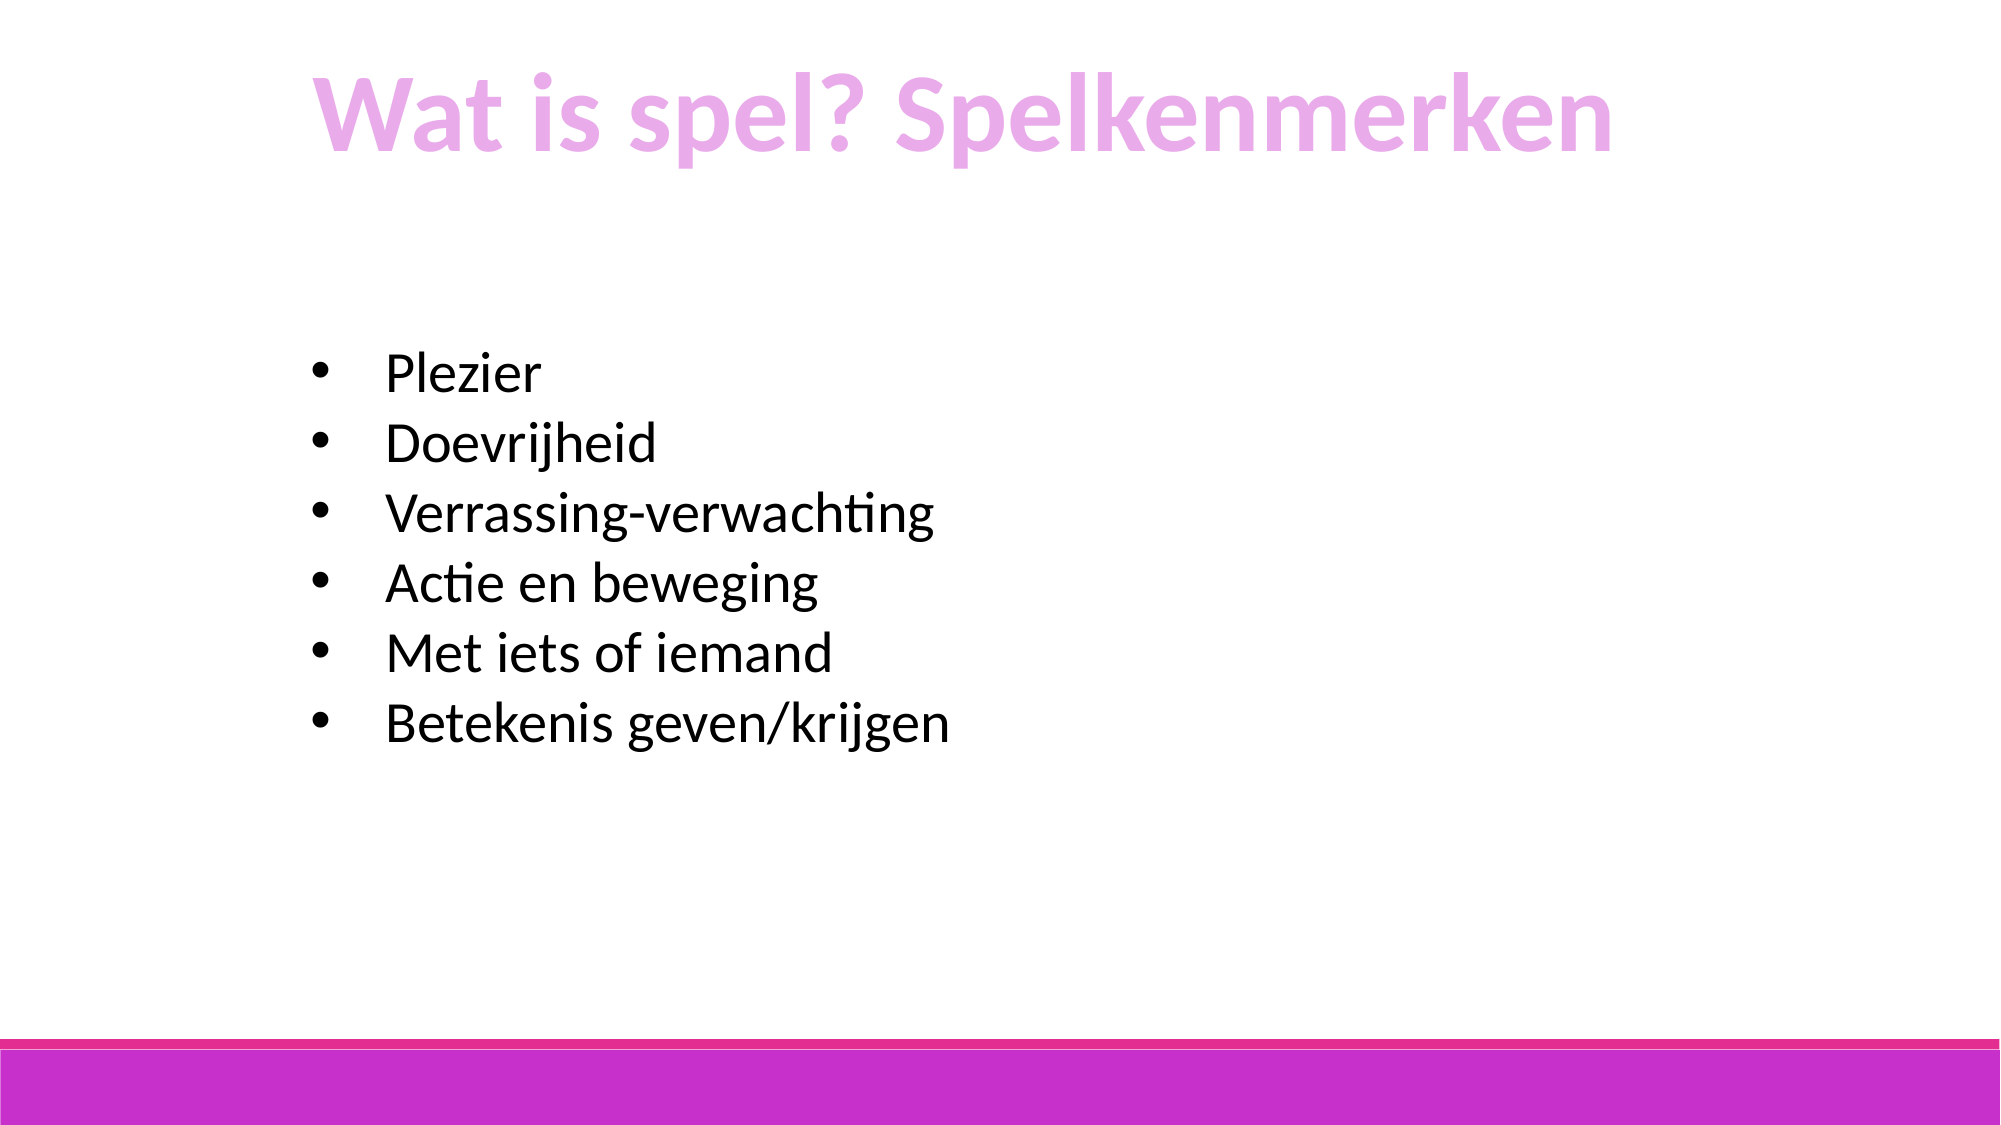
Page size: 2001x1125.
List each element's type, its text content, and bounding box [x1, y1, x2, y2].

text_box Wat is spel? Spelkenmerken [297, 31, 1633, 182]
text_box Plezier Doevrijheid Verrassing-verwachting Actie en beweging Met iets of iemand Betekenis geven/krijgen [295, 326, 967, 762]
